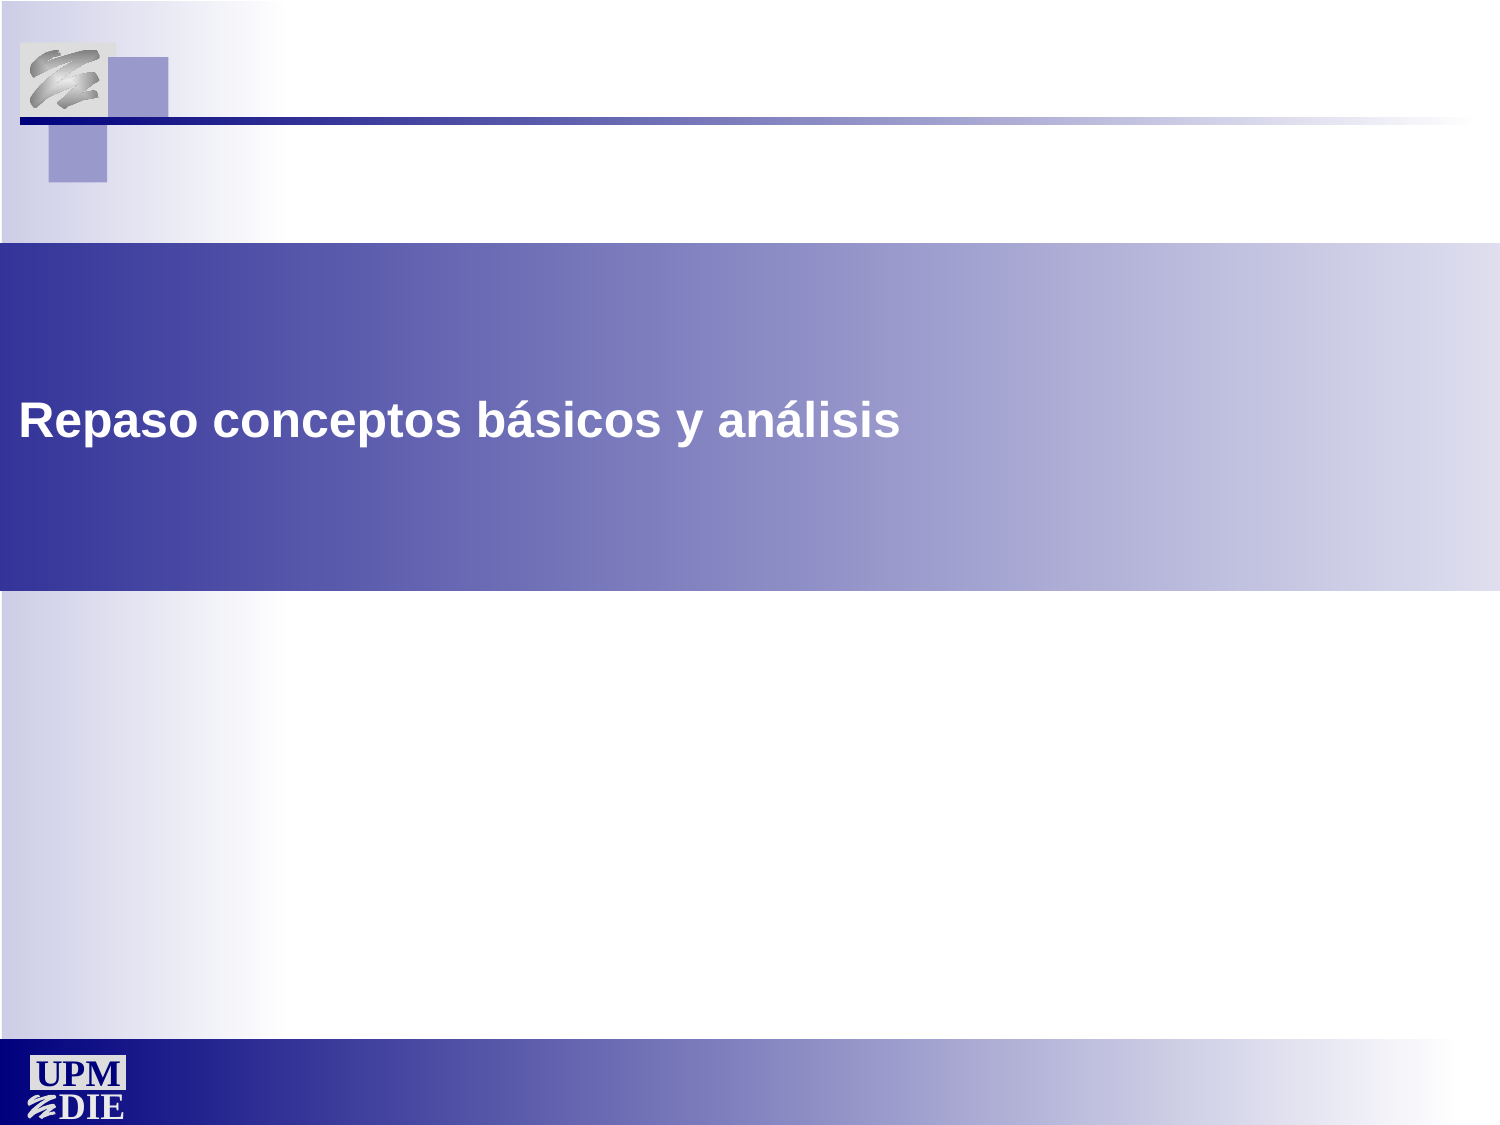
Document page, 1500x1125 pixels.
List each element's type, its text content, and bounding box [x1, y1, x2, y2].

title Repaso conceptos básicos y análisis [0, 242, 1500, 592]
